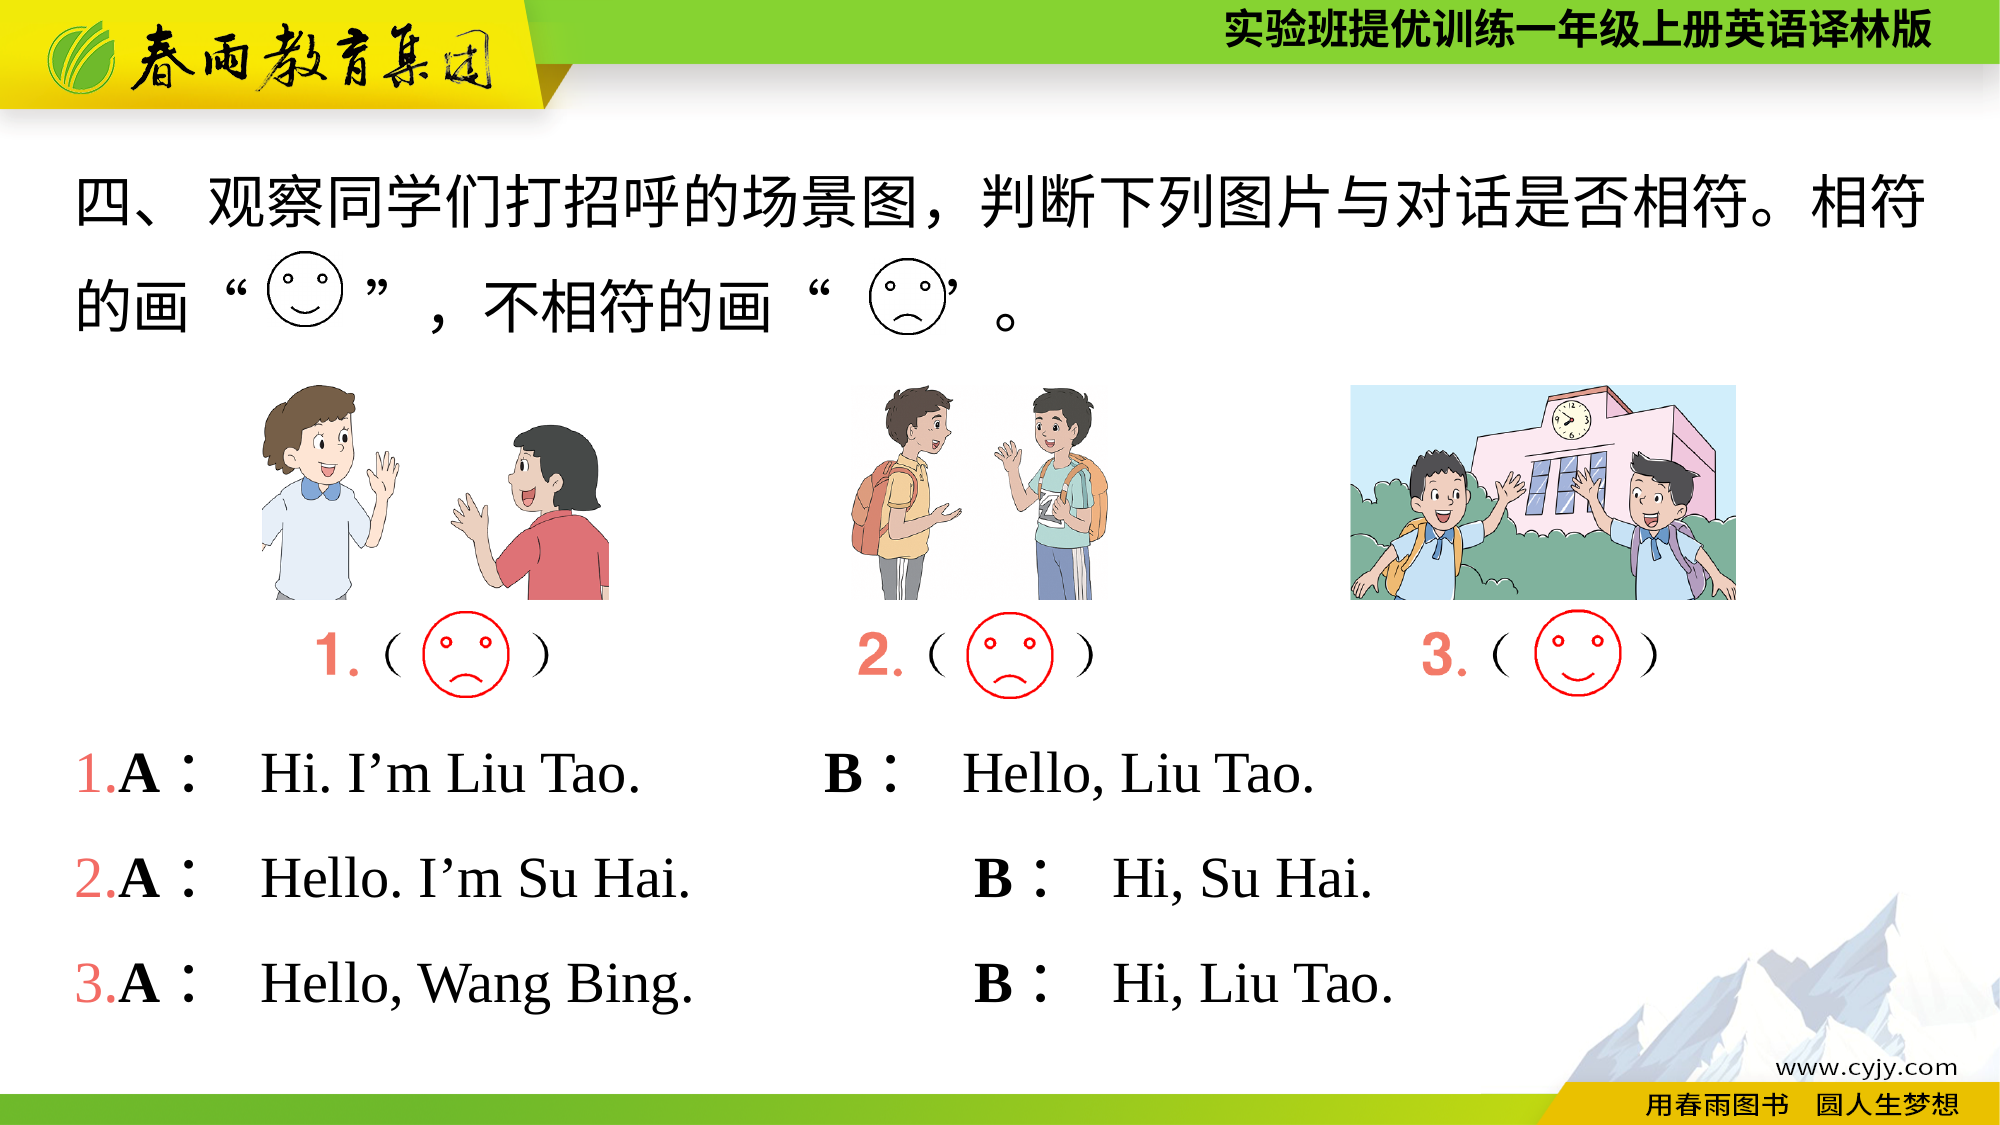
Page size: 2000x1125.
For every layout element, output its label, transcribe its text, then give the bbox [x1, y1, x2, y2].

list 四、 观察同学们打招呼的场景图，判断下列图片与对话是否相符。相符的画“ ”，不相符的画“ ”。 [59, 122, 1944, 337]
picture [0, 0, 2000, 1125]
text_box 1.A： Hi. I’m Liu Tao. B： Hello, Liu Tao. 2.A： Hello. I’m Su Hai. B： Hi, Su Hai. 3.A： Hello, Wang Bing. B： Hi, Liu Tao. [59, 691, 1944, 1022]
